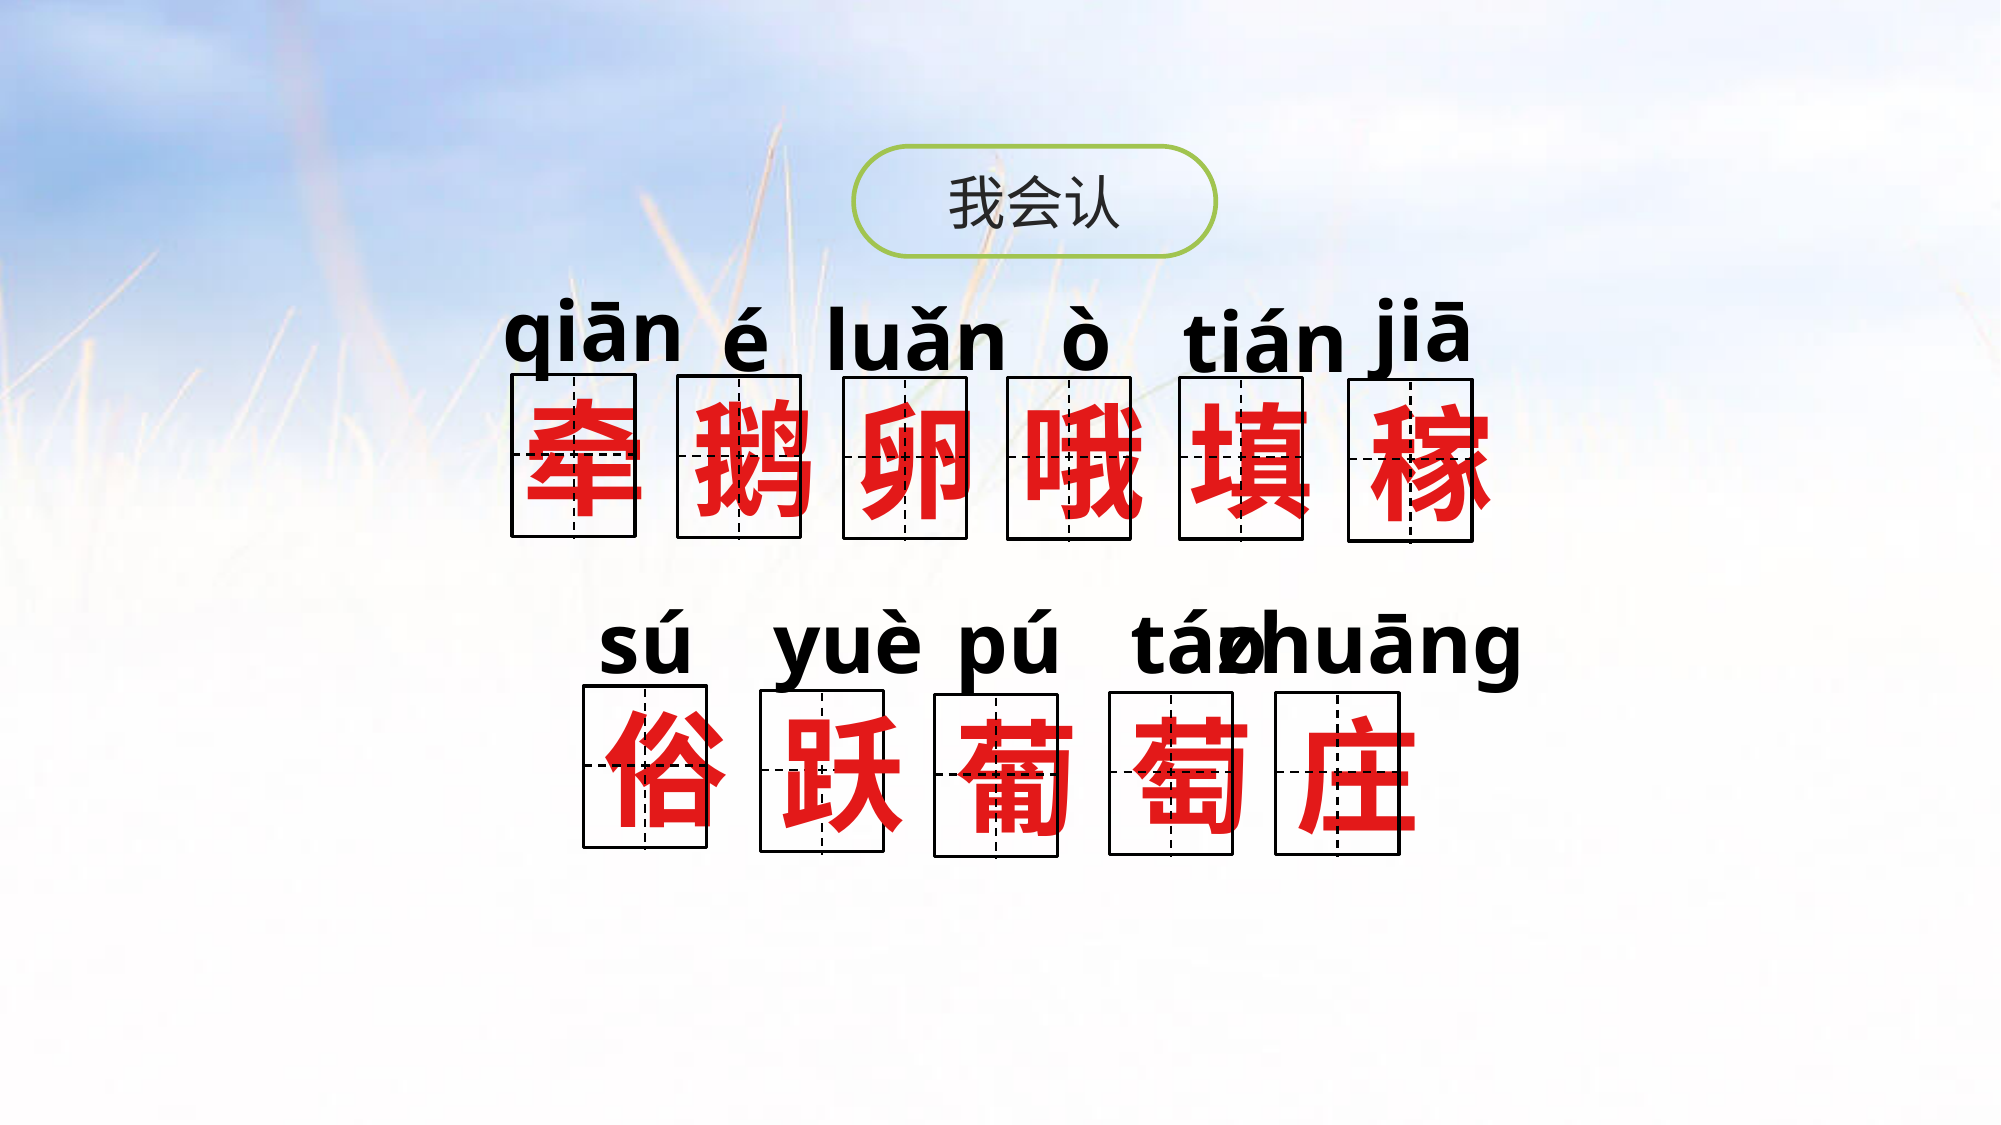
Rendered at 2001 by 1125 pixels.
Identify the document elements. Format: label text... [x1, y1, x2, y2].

text_box zhuāng [1202, 582, 1541, 698]
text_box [1007, 377, 1131, 542]
text_box pú [940, 582, 1078, 698]
text_box luǎn [809, 279, 1025, 395]
text_box é [706, 280, 786, 375]
text_box sú [584, 583, 711, 699]
text_box yuè [758, 583, 940, 699]
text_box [1348, 379, 1472, 544]
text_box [583, 685, 707, 851]
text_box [1275, 692, 1399, 857]
text_box ò [1045, 279, 1134, 395]
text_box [511, 374, 635, 539]
text_box 我会认 [852, 145, 1217, 258]
text_box tián [1167, 281, 1358, 397]
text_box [1179, 377, 1303, 542]
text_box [760, 690, 884, 855]
picture [0, 0, 2001, 1125]
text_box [677, 375, 801, 541]
text_box qiān [487, 271, 701, 386]
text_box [843, 377, 967, 542]
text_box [934, 694, 1058, 859]
text_box jiā [1358, 271, 1490, 387]
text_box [1109, 692, 1233, 857]
text_box táo [1115, 583, 1202, 692]
